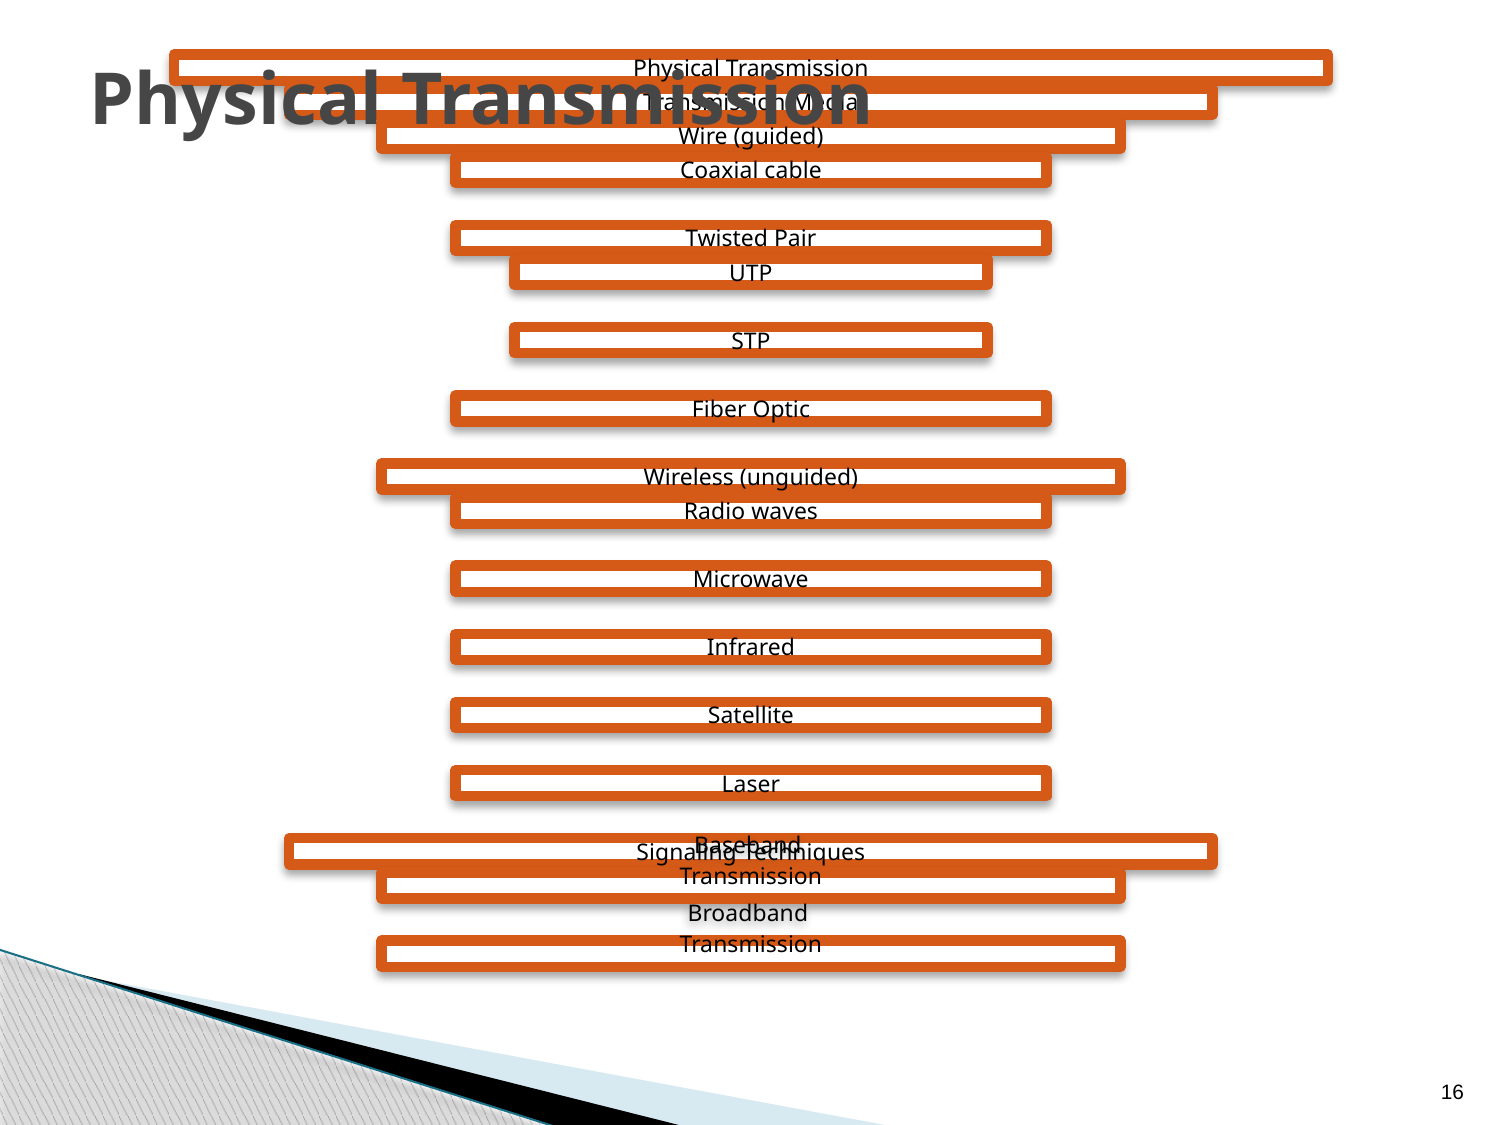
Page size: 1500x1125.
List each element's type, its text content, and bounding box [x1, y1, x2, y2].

slide_number 16 [1418, 1051, 1479, 1112]
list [29, 54, 1473, 1036]
title Physical Transmission [75, 45, 1425, 54]
